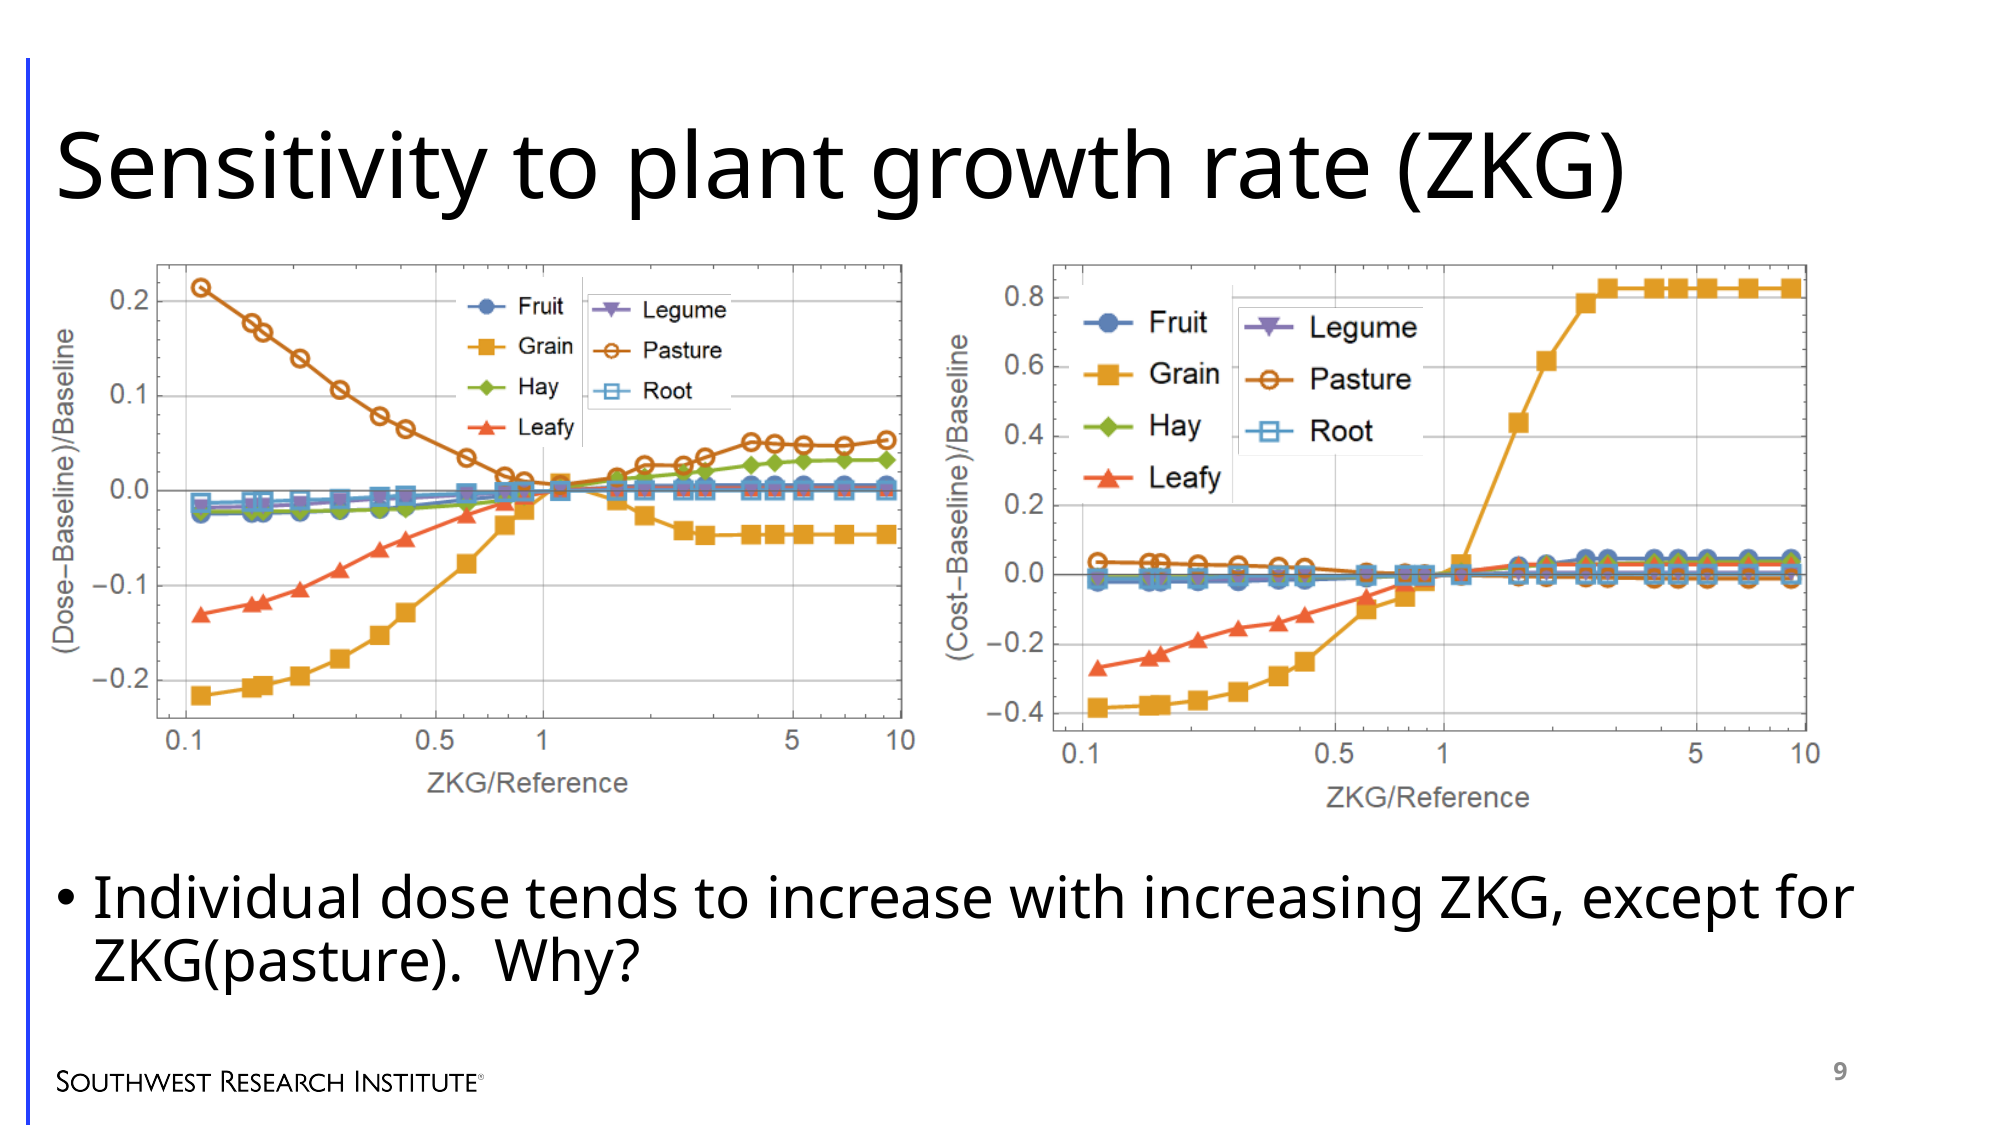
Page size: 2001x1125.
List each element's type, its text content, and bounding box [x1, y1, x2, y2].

picture [943, 256, 1822, 816]
slide_number 9 [1412, 1042, 1863, 1103]
list Individual dose tends to increase with increasing ZKG, except for ZKG(pasture). Why? [40, 860, 1952, 1014]
picture [48, 256, 917, 801]
title Sensitivity to plant growth rate (ZKG) [40, 59, 1952, 278]
picture [57, 1070, 484, 1092]
